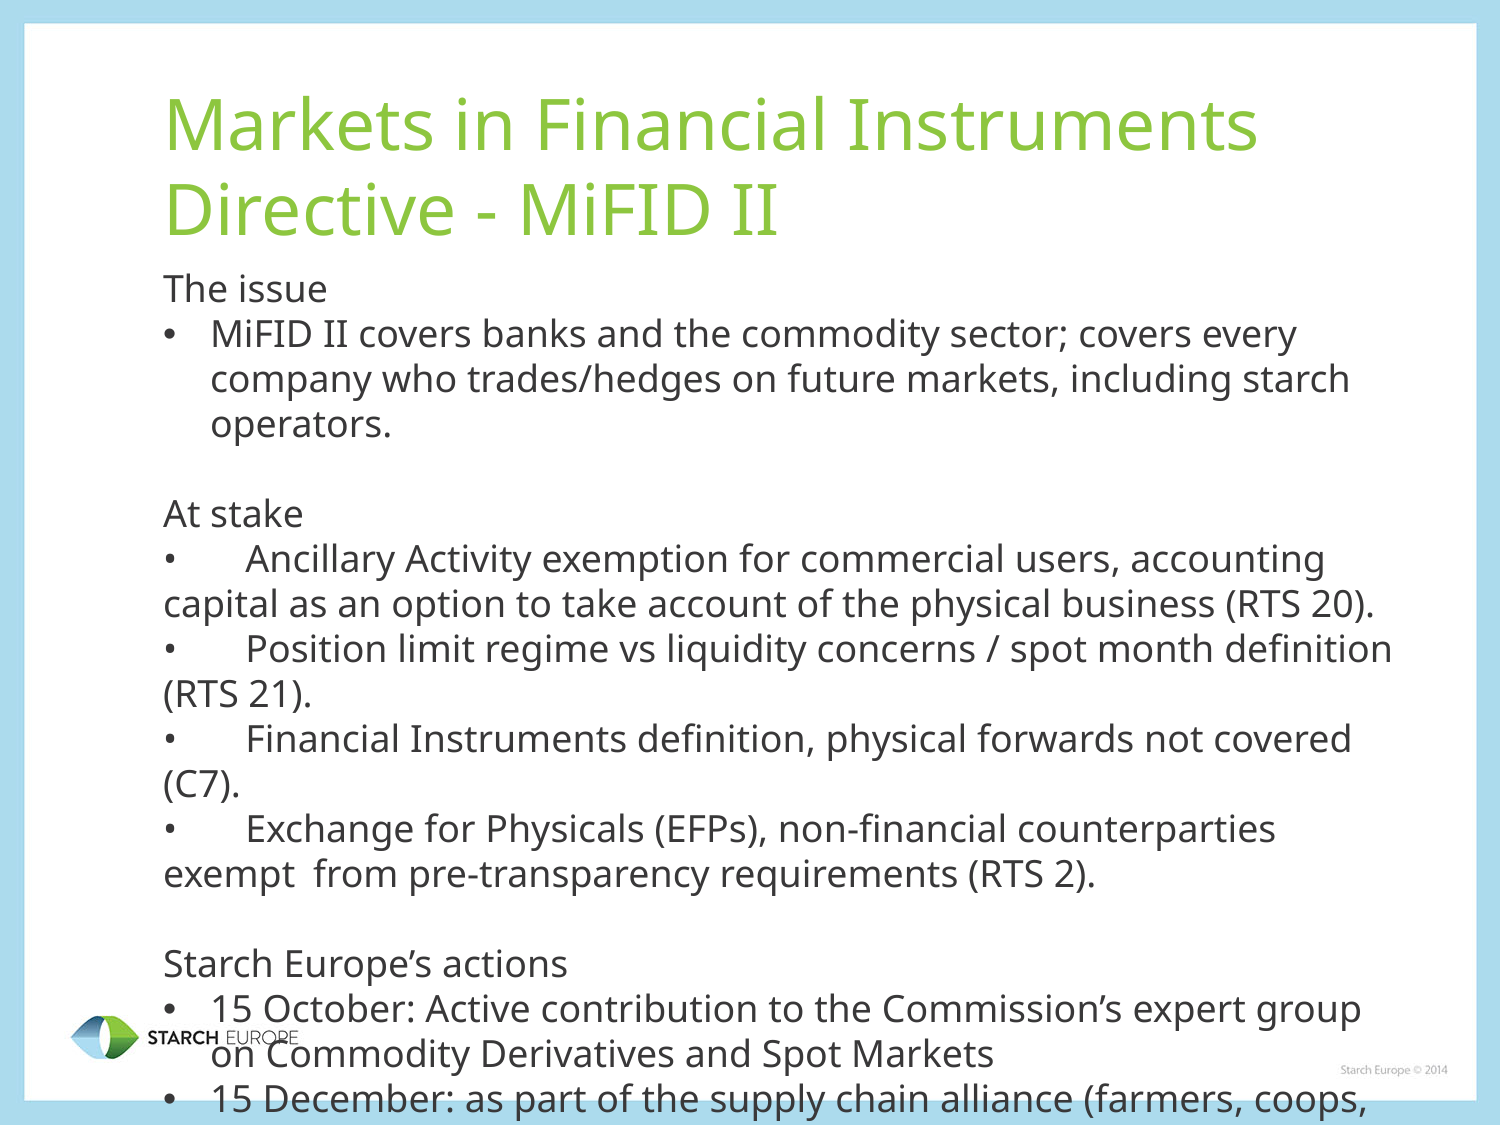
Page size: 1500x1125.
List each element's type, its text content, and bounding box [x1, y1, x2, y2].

picture [0, 0, 1500, 1125]
text_box The issue MiFID II covers banks and the commodity sector; covers every company who trades/hedges on future markets, including starch operators. At stake • Ancillary Activity exemption for commercial users, accounting capital as an option to take account of the physical business (RTS 20). • Position limit regime vs liquidity concerns / spot month definition (RTS 21). • Financial Instruments definition, physical forwards not covered (C7). • Exchange for Physicals (EFPs), non-financial counterparties exempt from pre-transparency requirements (RTS 2). Starch Europe’s actions 15 October: Active contribution to the Commission’s expert group on Commodity Derivatives and Spot Markets 15 December: as part of the supply chain alliance (farmers, coops, traders, processors, food industry), meeting with the cabinet of Commissioner Hill [148, 258, 1420, 1125]
title Markets in Financial Instruments Directive - MiFID II [148, 70, 1323, 258]
